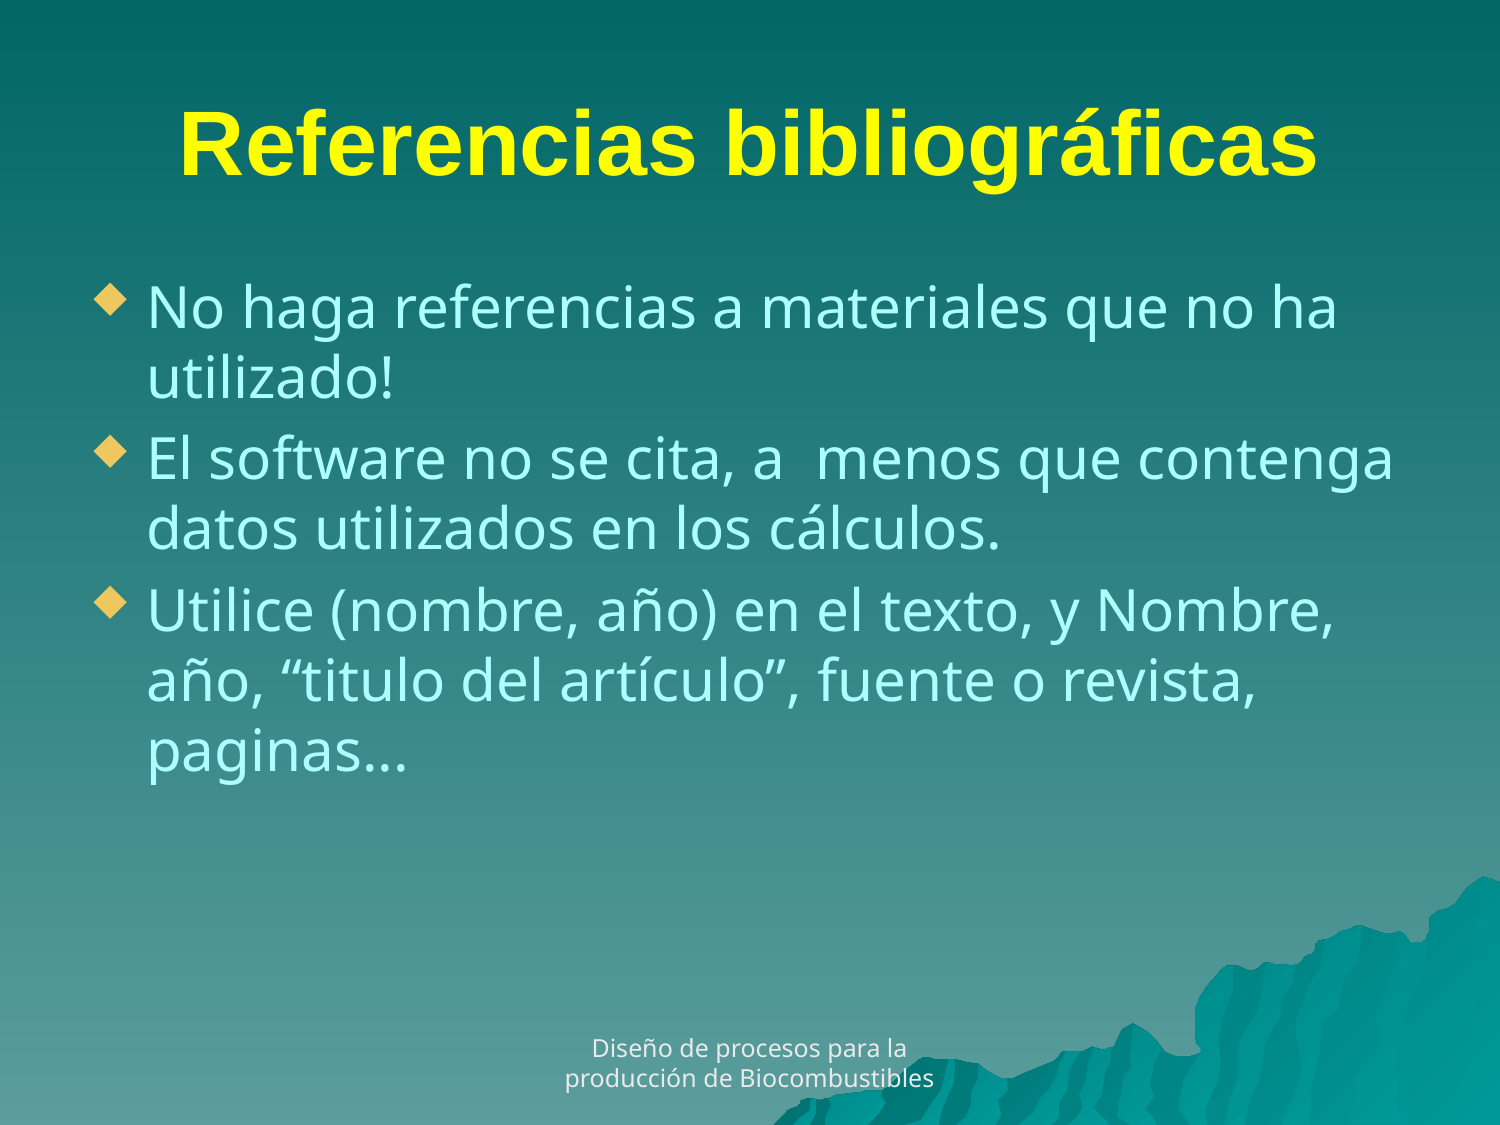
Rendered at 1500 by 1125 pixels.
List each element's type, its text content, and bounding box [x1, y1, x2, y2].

list No haga referencias a materiales que no ha utilizado! El software no se cita, a menos que contenga datos utilizados en los cálculos. Utilice (nombre, año) en el texto, y Nombre, año, “titulo del artículo”, fuente o revista, paginas... [74, 262, 1426, 1006]
footer Diseño de procesos para la producción de Biocombustibles [512, 1024, 988, 1101]
title Referencias bibliográficas [74, 45, 1426, 233]
